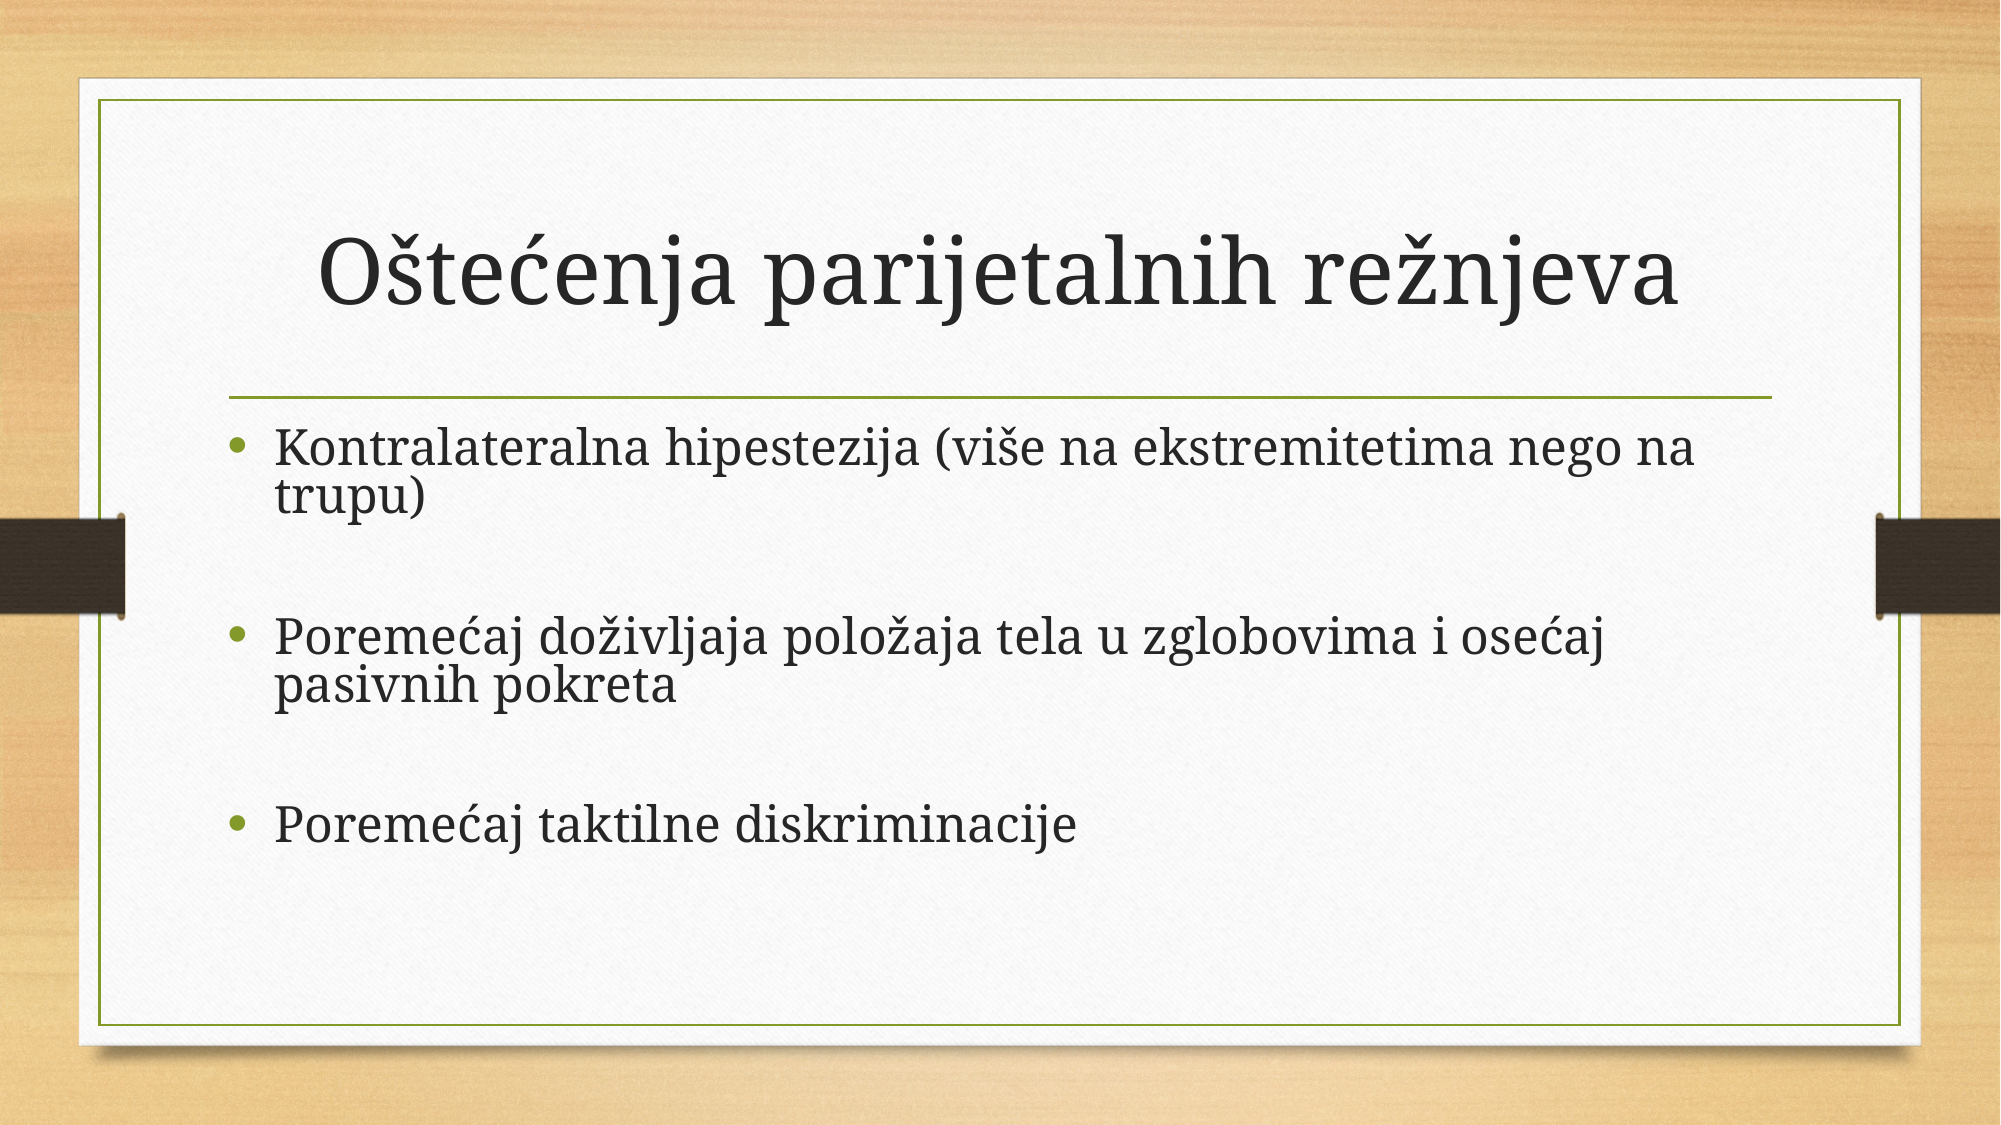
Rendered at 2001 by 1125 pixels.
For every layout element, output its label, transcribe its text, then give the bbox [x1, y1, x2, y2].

list Kontralateralna hipestezija (više na ekstremitetima nego na trupu) Poremećaj doživljaja položaja tela u zglobovima i osećaj pasivnih pokreta Poremećaj taktilne diskriminacije [212, 419, 1788, 964]
title Oštećenja parijetalnih režnjeva [212, 161, 1788, 375]
picture [0, 0, 2001, 1125]
